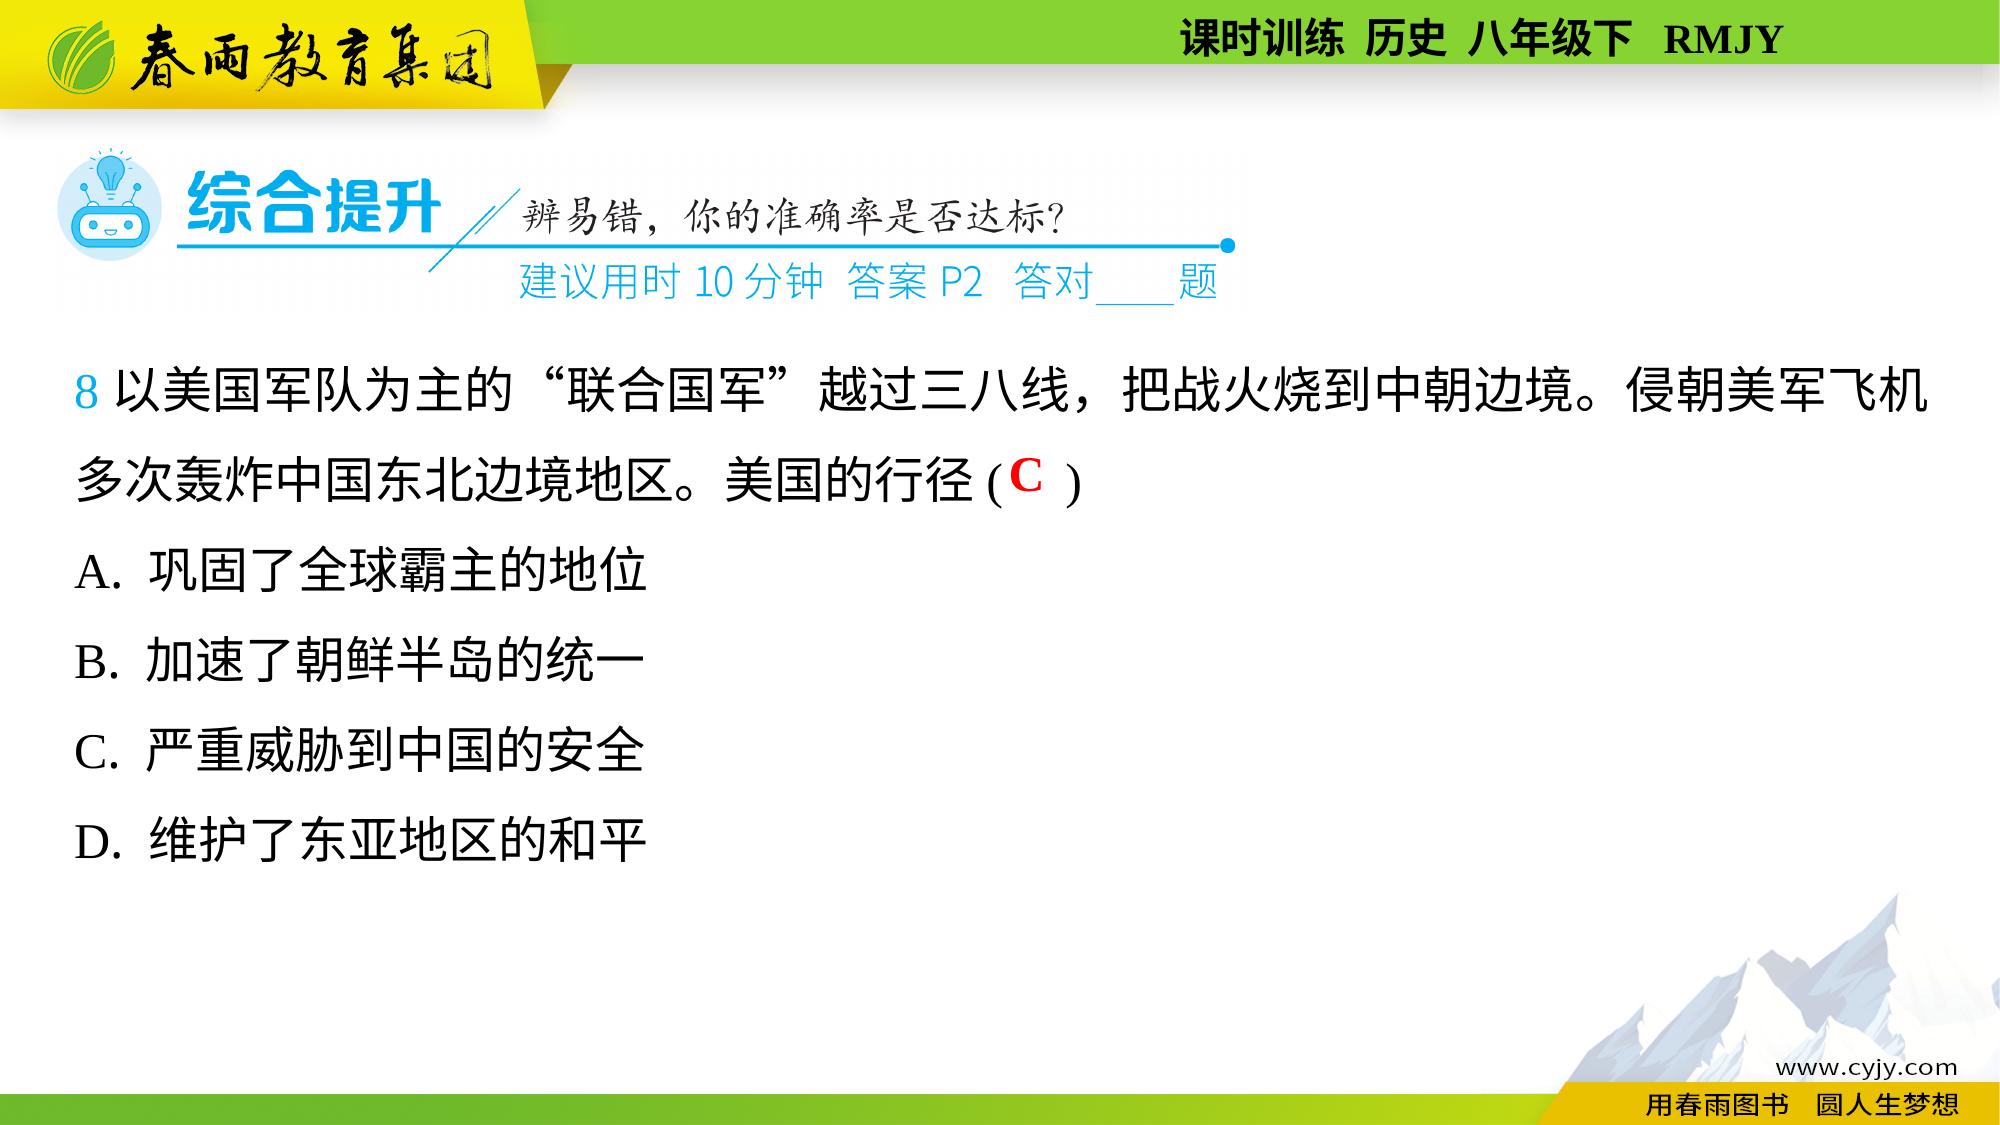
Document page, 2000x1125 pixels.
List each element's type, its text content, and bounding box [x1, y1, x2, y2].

text_box C [993, 433, 1060, 509]
picture [0, 0, 2000, 1125]
list 8以美国军队为主的“联合国军”越过三八线，把战火烧到中朝边境。侵朝美军飞机多次轰炸中国东北边境地区。美国的行径( ) A. 巩固了全球霸主的地位 B. 加速了朝鲜半岛的统一 C. 严重威胁到中国的安全 D. 维护了东亚地区的和平 [59, 320, 1944, 882]
